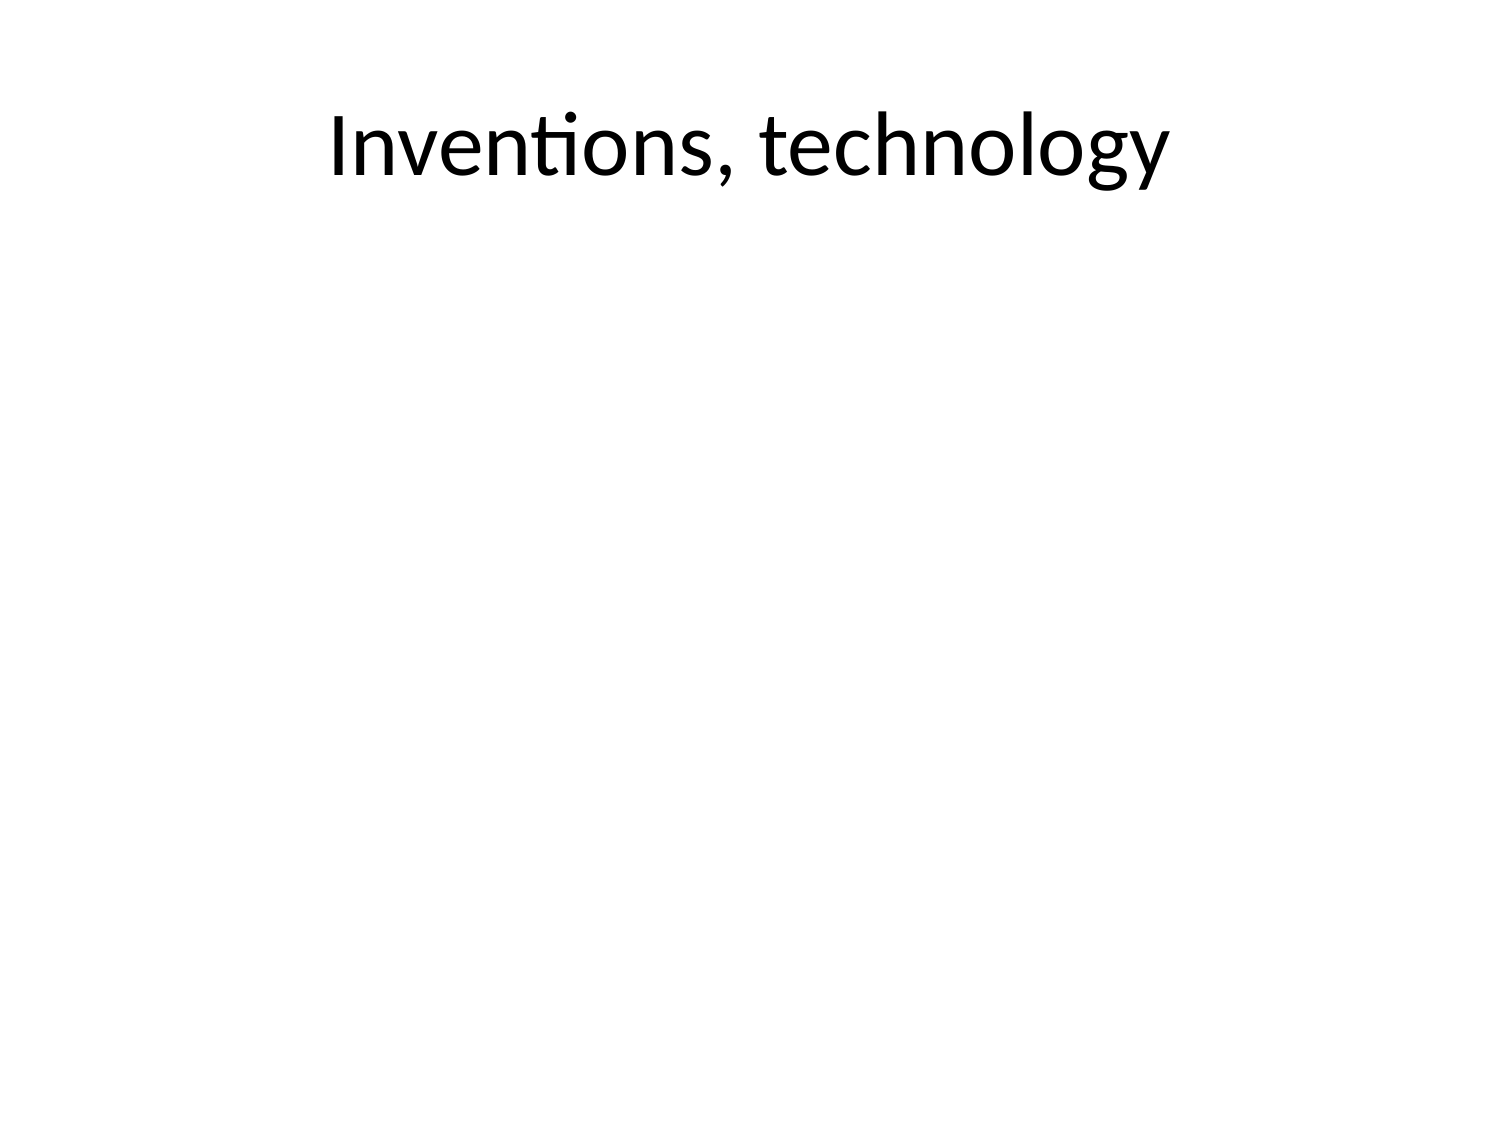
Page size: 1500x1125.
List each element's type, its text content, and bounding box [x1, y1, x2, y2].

title Inventions, technology [75, 45, 1425, 233]
